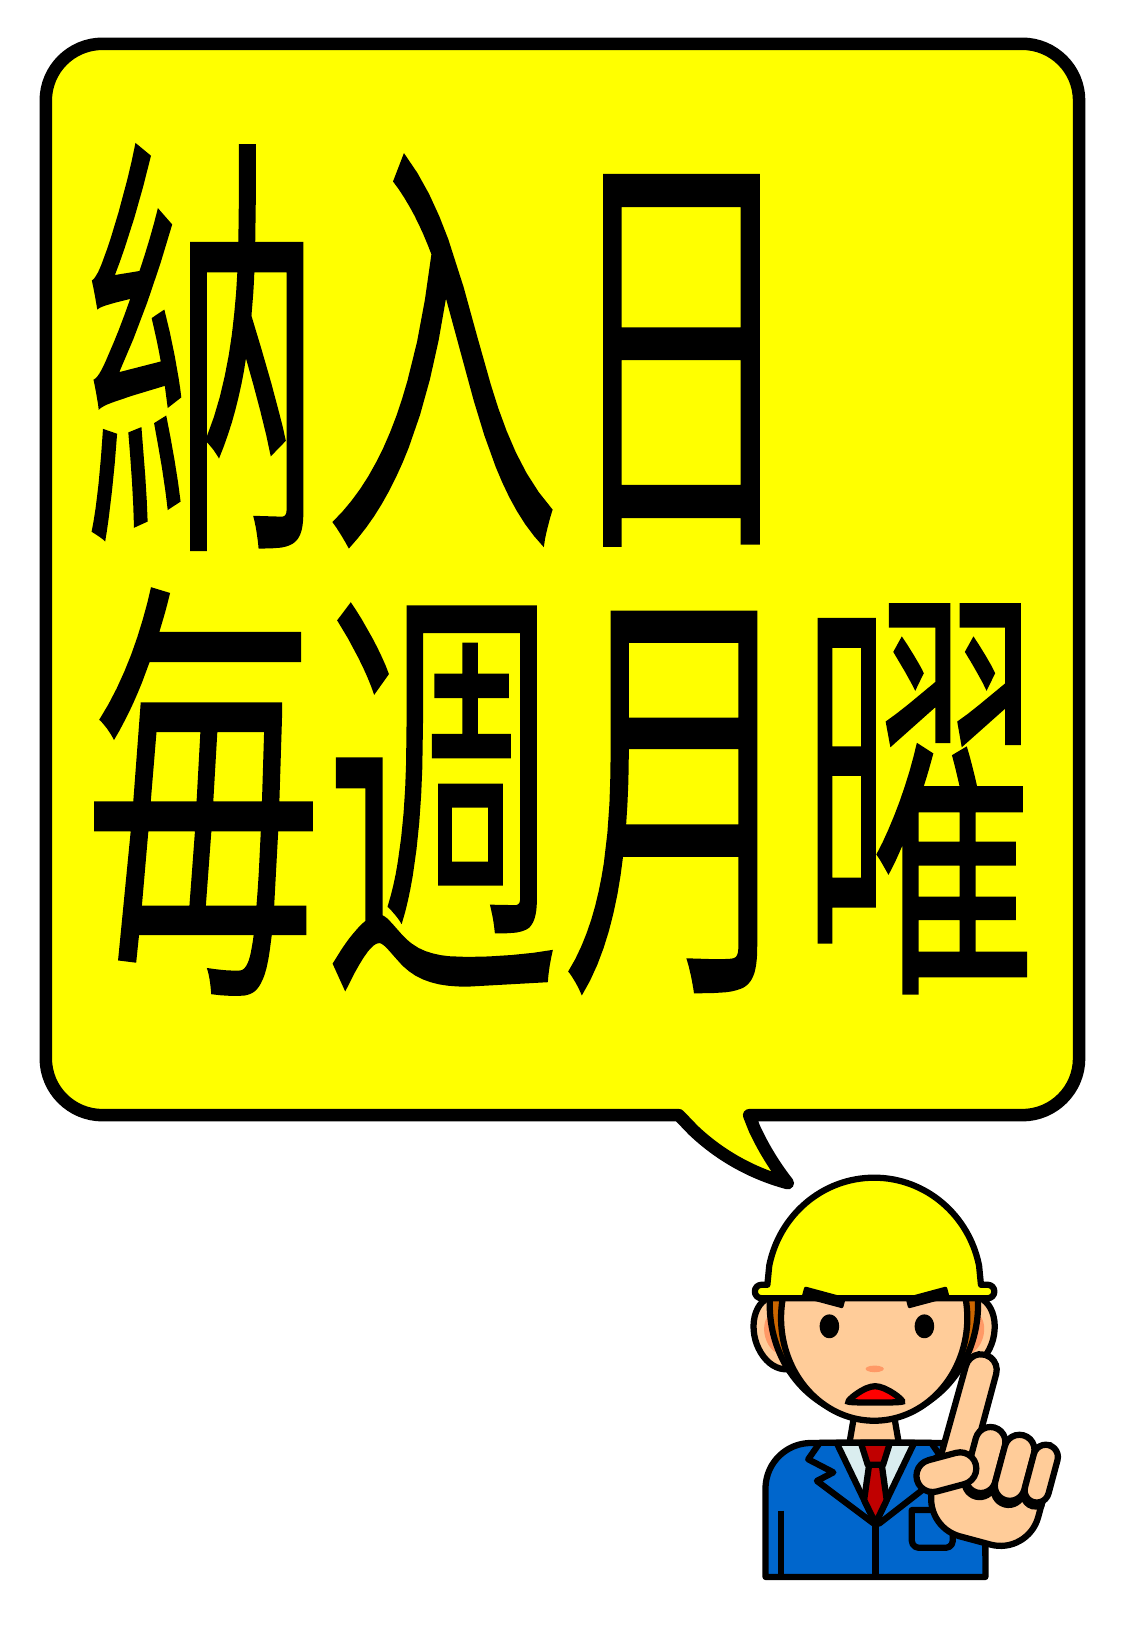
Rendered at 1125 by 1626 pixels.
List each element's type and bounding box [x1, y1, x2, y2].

text_box [754, 1177, 1058, 1578]
text_box [43, 41, 1082, 1176]
